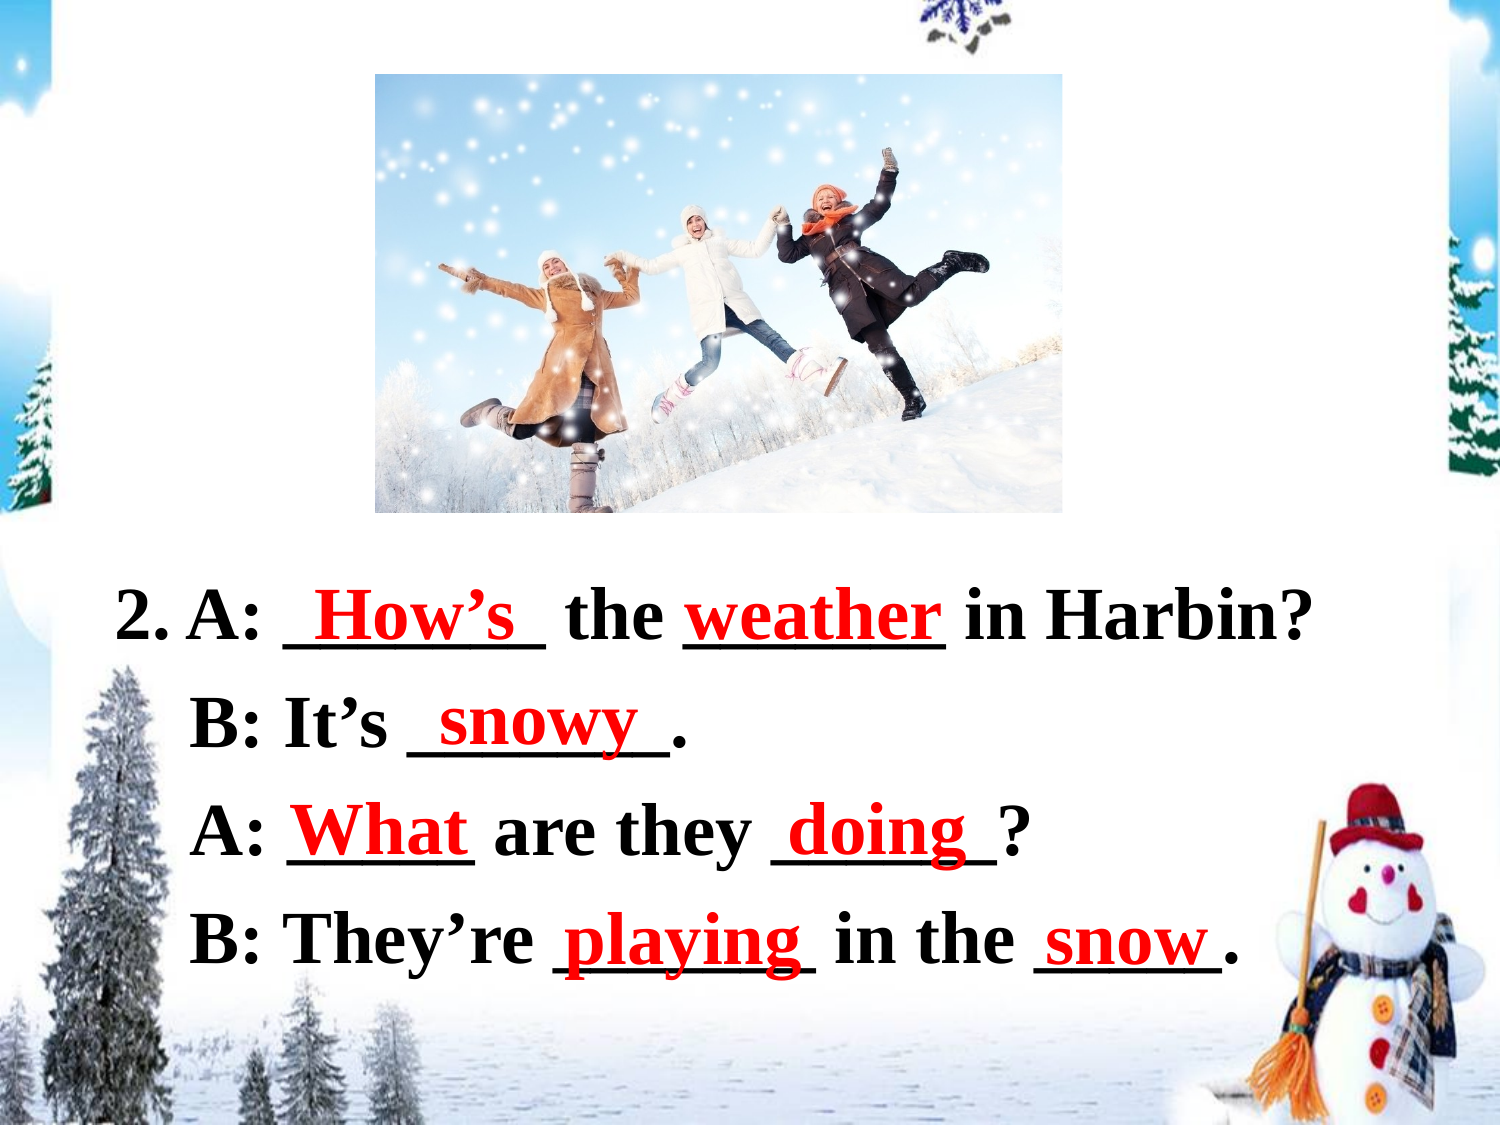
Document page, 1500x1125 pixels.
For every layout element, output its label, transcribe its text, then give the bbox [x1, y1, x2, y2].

text_box snowy [424, 644, 788, 753]
text_box playing snow [549, 864, 1408, 988]
text_box What doing [275, 753, 1288, 877]
text_box How’s weather [299, 539, 1125, 663]
picture [0, 0, 1500, 1125]
text_box 2. A: _______ the _______ in Harbin? B: It’s _______. A: _____ are they ______? B: They’re _______ in the _____. [99, 539, 1425, 1002]
